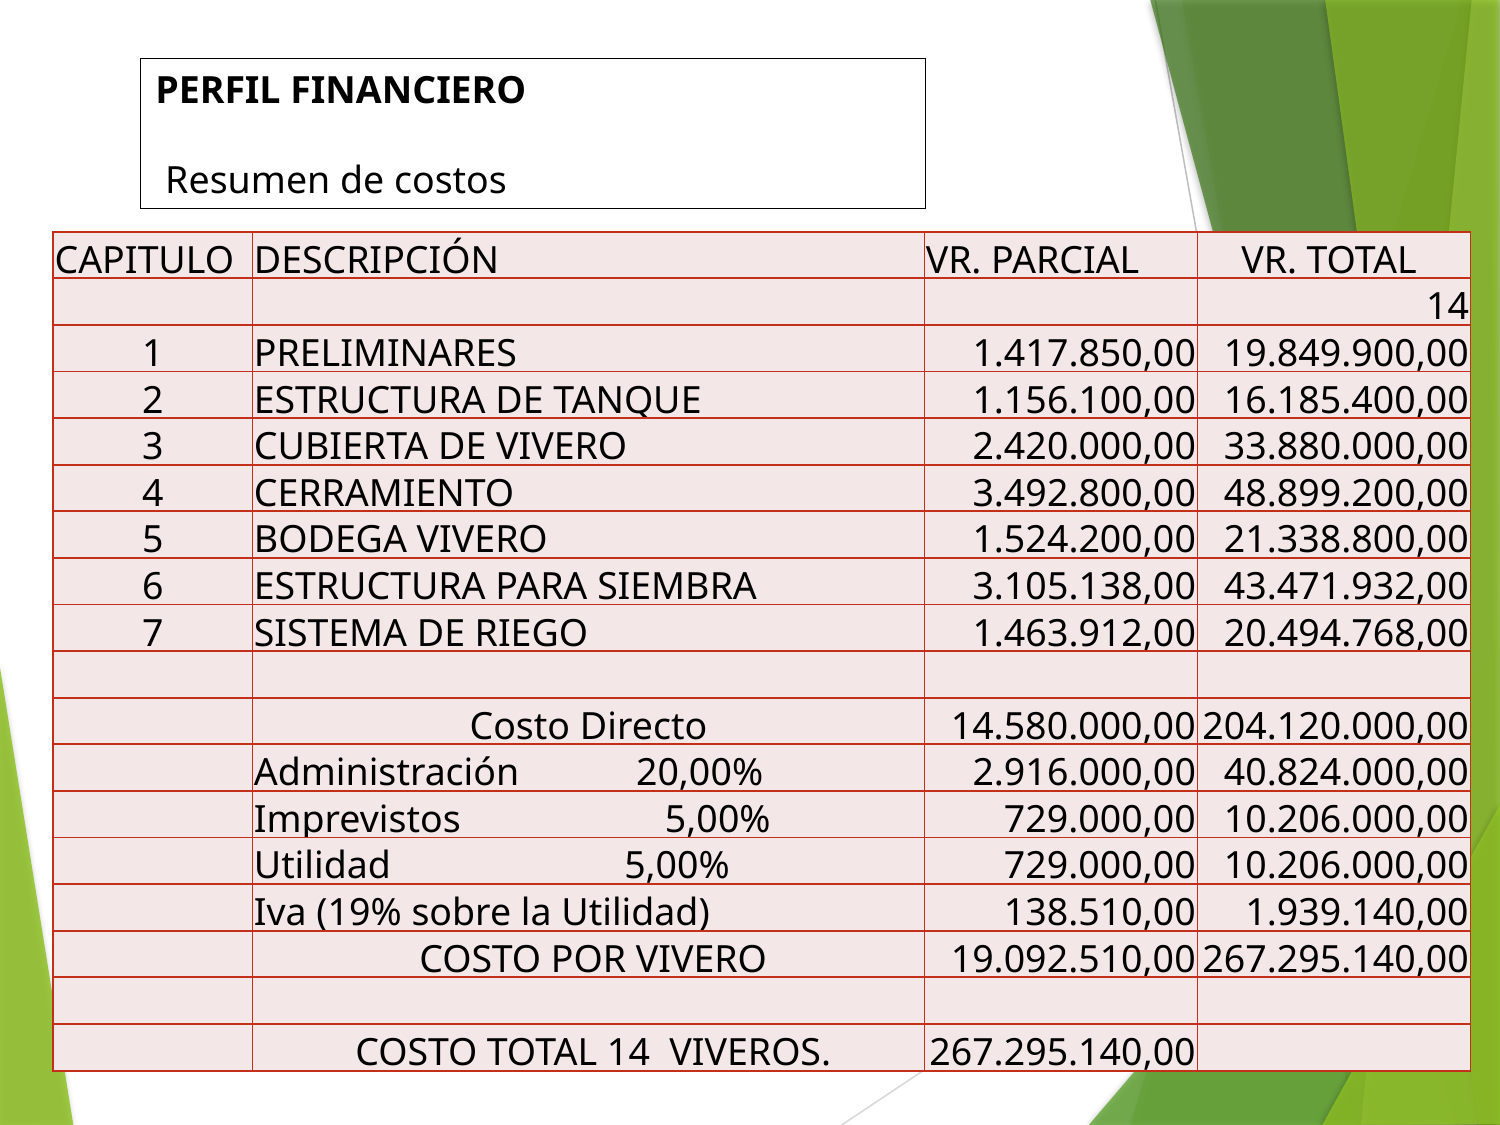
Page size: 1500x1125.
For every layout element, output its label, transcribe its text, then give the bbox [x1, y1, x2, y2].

table_cell [54, 978, 252, 1023]
table_cell 33.880.000,00 [1198, 419, 1470, 464]
table_cell 5 [54, 512, 252, 557]
table_cell [253, 978, 924, 1023]
table_cell CUBIERTA DE VIVERO [253, 419, 924, 464]
table_cell BODEGA VIVERO [253, 512, 924, 557]
table_cell 2 [54, 372, 252, 417]
table_cell 14.580.000,00 [925, 699, 1197, 743]
table_header VR. PARCIAL [925, 233, 1197, 277]
table_cell COSTO POR VIVERO [253, 932, 924, 976]
table_cell SISTEMA DE RIEGO [253, 605, 924, 650]
table_cell 729.000,00 [925, 792, 1197, 837]
table_cell [54, 792, 252, 837]
table_cell 1.463.912,00 [925, 605, 1197, 650]
table_cell PRELIMINARES [253, 326, 924, 371]
table_cell [54, 1025, 252, 1070]
table_cell 10.206.000,00 [1198, 792, 1470, 837]
table_cell [1198, 652, 1470, 697]
table_header CAPITULO [54, 233, 252, 277]
table_cell [925, 279, 1197, 324]
table_cell 16.185.400,00 [1198, 372, 1470, 417]
text_box PERFIL Financiero Resumen de costos [140, 58, 926, 209]
table_cell 20.494.768,00 [1198, 605, 1470, 650]
table_cell 1.939.140,00 [1198, 885, 1470, 930]
table_cell 7 [54, 605, 252, 650]
table_cell 10.206.000,00 [1198, 838, 1470, 883]
table_cell 6 [54, 559, 252, 604]
table_cell Costo Directo [253, 699, 924, 743]
table_cell 3.492.800,00 [925, 466, 1197, 510]
table_cell [54, 652, 252, 697]
table_cell [253, 652, 924, 697]
table_cell COSTO TOTAL 14 VIVEROS. [253, 1025, 924, 1070]
table_cell [1198, 978, 1470, 1023]
table_cell 2.420.000,00 [925, 419, 1197, 464]
table_cell 21.338.800,00 [1198, 512, 1470, 557]
table_cell 729.000,00 [925, 838, 1197, 883]
table_cell [54, 279, 252, 324]
table_cell Imprevistos 5,00% [253, 792, 924, 837]
table_cell 1.156.100,00 [925, 372, 1197, 417]
table_cell [925, 978, 1197, 1023]
table_cell [54, 885, 252, 930]
table_cell ESTRUCTURA DE TANQUE [253, 372, 924, 417]
table_cell [925, 652, 1197, 697]
table_cell 1.524.200,00 [925, 512, 1197, 557]
table_cell 40.824.000,00 [1198, 745, 1470, 790]
table_header DESCRIPCIÓN [253, 233, 924, 277]
table_cell 1 [54, 326, 252, 371]
table_cell [54, 699, 252, 743]
table_cell 14 [1198, 279, 1470, 324]
table_cell Administración 20,00% [253, 745, 924, 790]
table_cell [54, 932, 252, 976]
table_cell 267.295.140,00 [1198, 932, 1470, 976]
table_cell 204.120.000,00 [1198, 699, 1470, 743]
table_cell 3.105.138,00 [925, 559, 1197, 604]
table_cell CERRAMIENTO [253, 466, 924, 510]
table_cell Iva (19% sobre la Utilidad) [253, 885, 924, 930]
table_cell 3 [54, 419, 252, 464]
table_cell 48.899.200,00 [1198, 466, 1470, 510]
table_cell [54, 838, 252, 883]
table_cell 267.295.140,00 [925, 1025, 1197, 1070]
table_cell 43.471.932,00 [1198, 559, 1470, 604]
table_cell 138.510,00 [925, 885, 1197, 930]
table_cell 19.092.510,00 [925, 932, 1197, 976]
table_cell 1.417.850,00 [925, 326, 1197, 371]
table_cell [54, 745, 252, 790]
table_cell [253, 279, 924, 324]
table_cell 2.916.000,00 [925, 745, 1197, 790]
table_cell 4 [54, 466, 252, 510]
table_header VR. TOTAL [1198, 233, 1470, 277]
table_cell 19.849.900,00 [1198, 326, 1470, 371]
table_cell Utilidad 5,00% [253, 838, 924, 883]
table_cell ESTRUCTURA PARA SIEMBRA [253, 559, 924, 604]
table_cell [1198, 1025, 1470, 1070]
